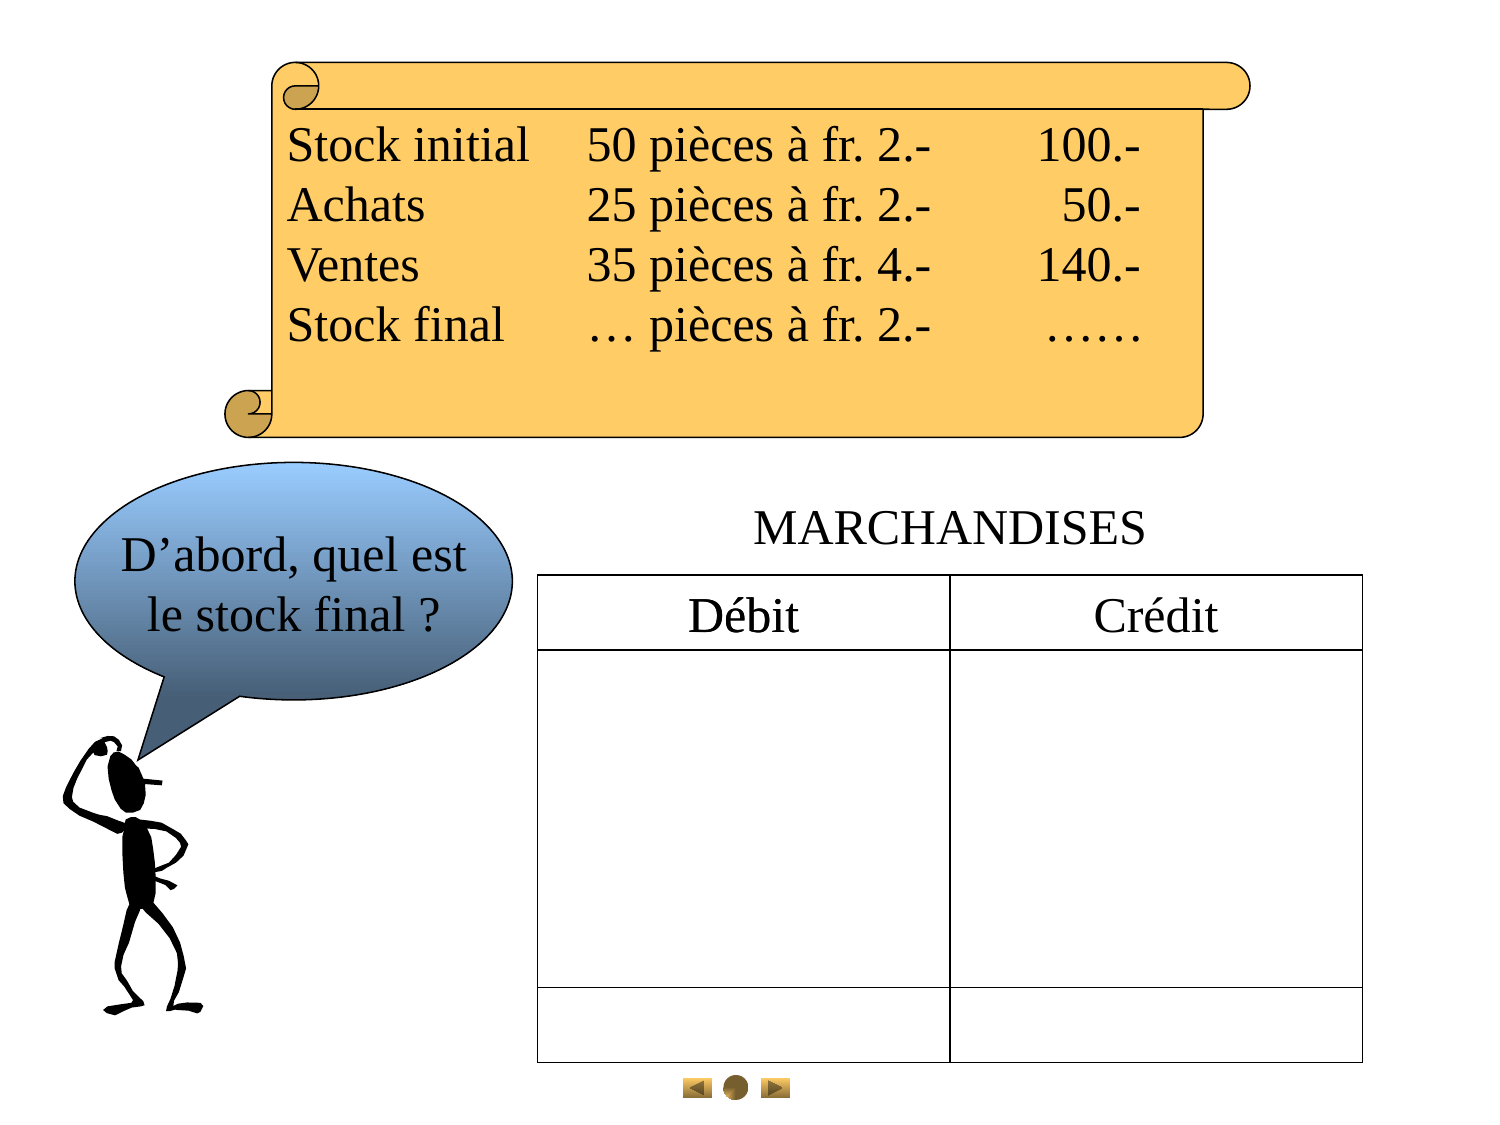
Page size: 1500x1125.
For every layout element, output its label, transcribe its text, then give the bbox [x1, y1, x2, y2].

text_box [284, 85, 318, 109]
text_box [62, 462, 513, 1016]
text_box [225, 390, 271, 437]
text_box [537, 487, 1363, 1063]
text_box Stock initial 50 pièces à fr. 2.- 100.- Achats 25 pièces à fr. 2.- 50.- Ventes 35 pièces à fr. 4.- 140.- Stock final … pièces à fr. 2.- …… [224, 62, 1251, 438]
